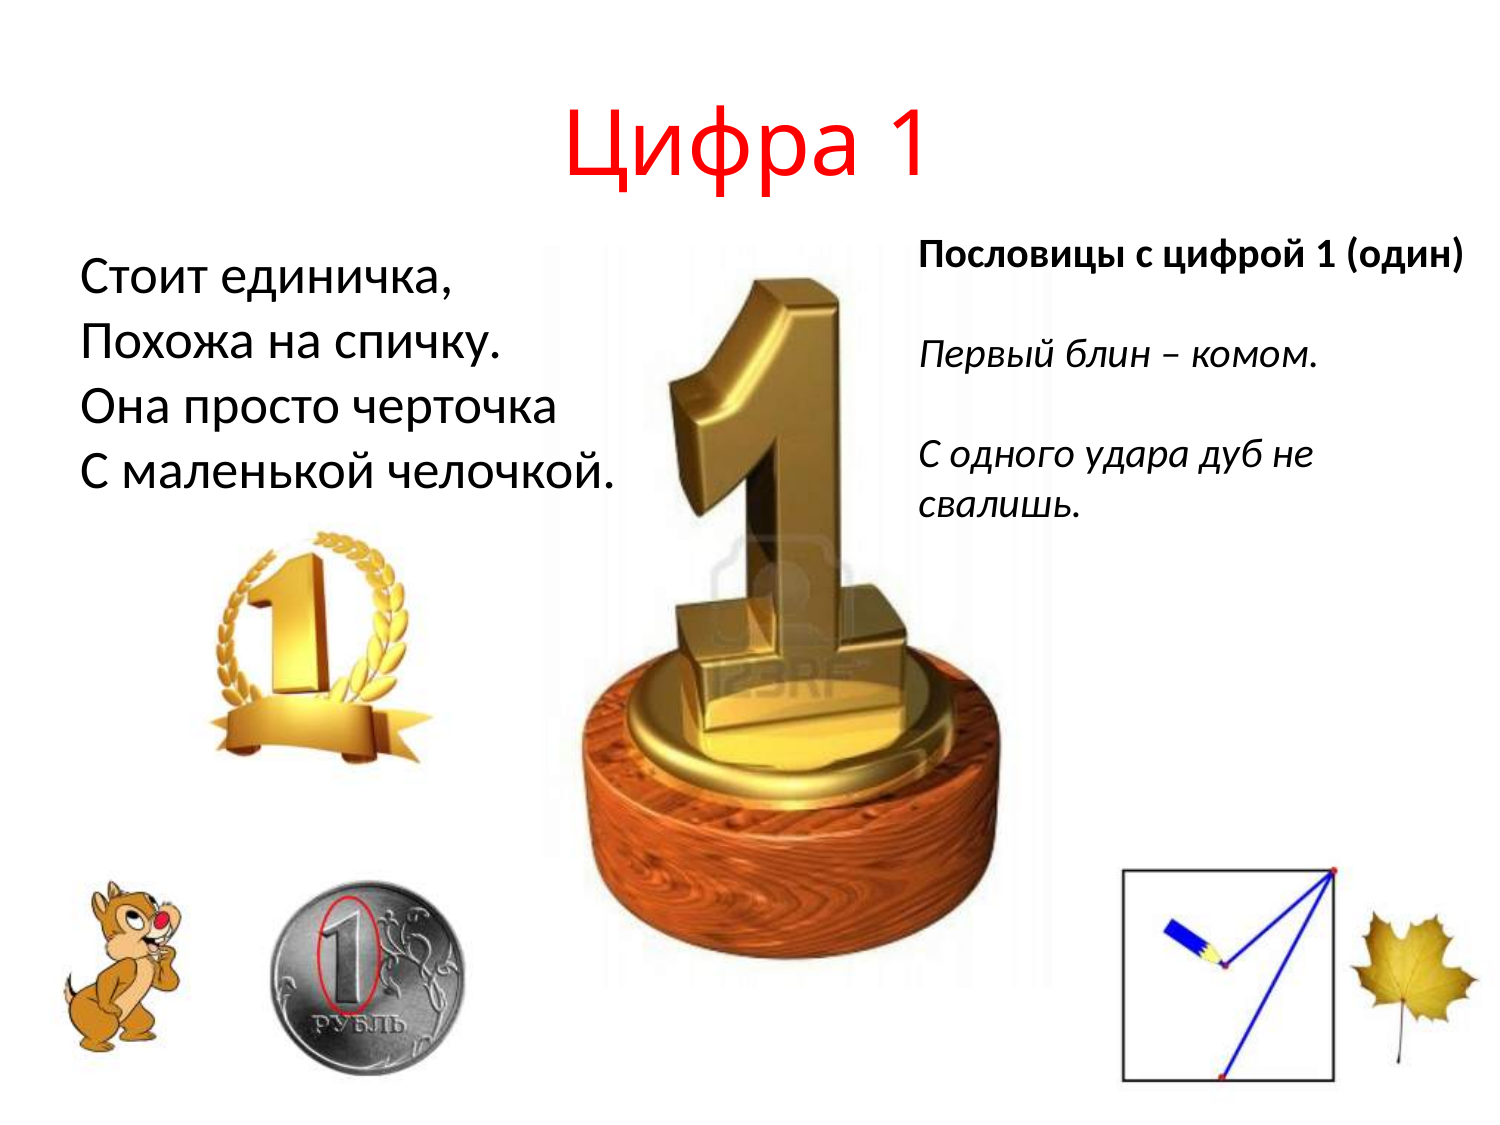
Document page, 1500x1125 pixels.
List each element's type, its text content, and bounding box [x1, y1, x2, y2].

text_box Пословицы с цифрой 1 (один) Первый блин – комом. С одного удара дуб не свалишь. [903, 218, 1500, 634]
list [525, 244, 1057, 988]
picture [120, 499, 503, 786]
list Стоит единичка, Похожа на спичку. Она просто черточка С маленькой челочкой. [64, 231, 680, 528]
title Цифра 1 [75, 45, 1425, 233]
picture [49, 857, 574, 1088]
picture [1093, 819, 1500, 1125]
